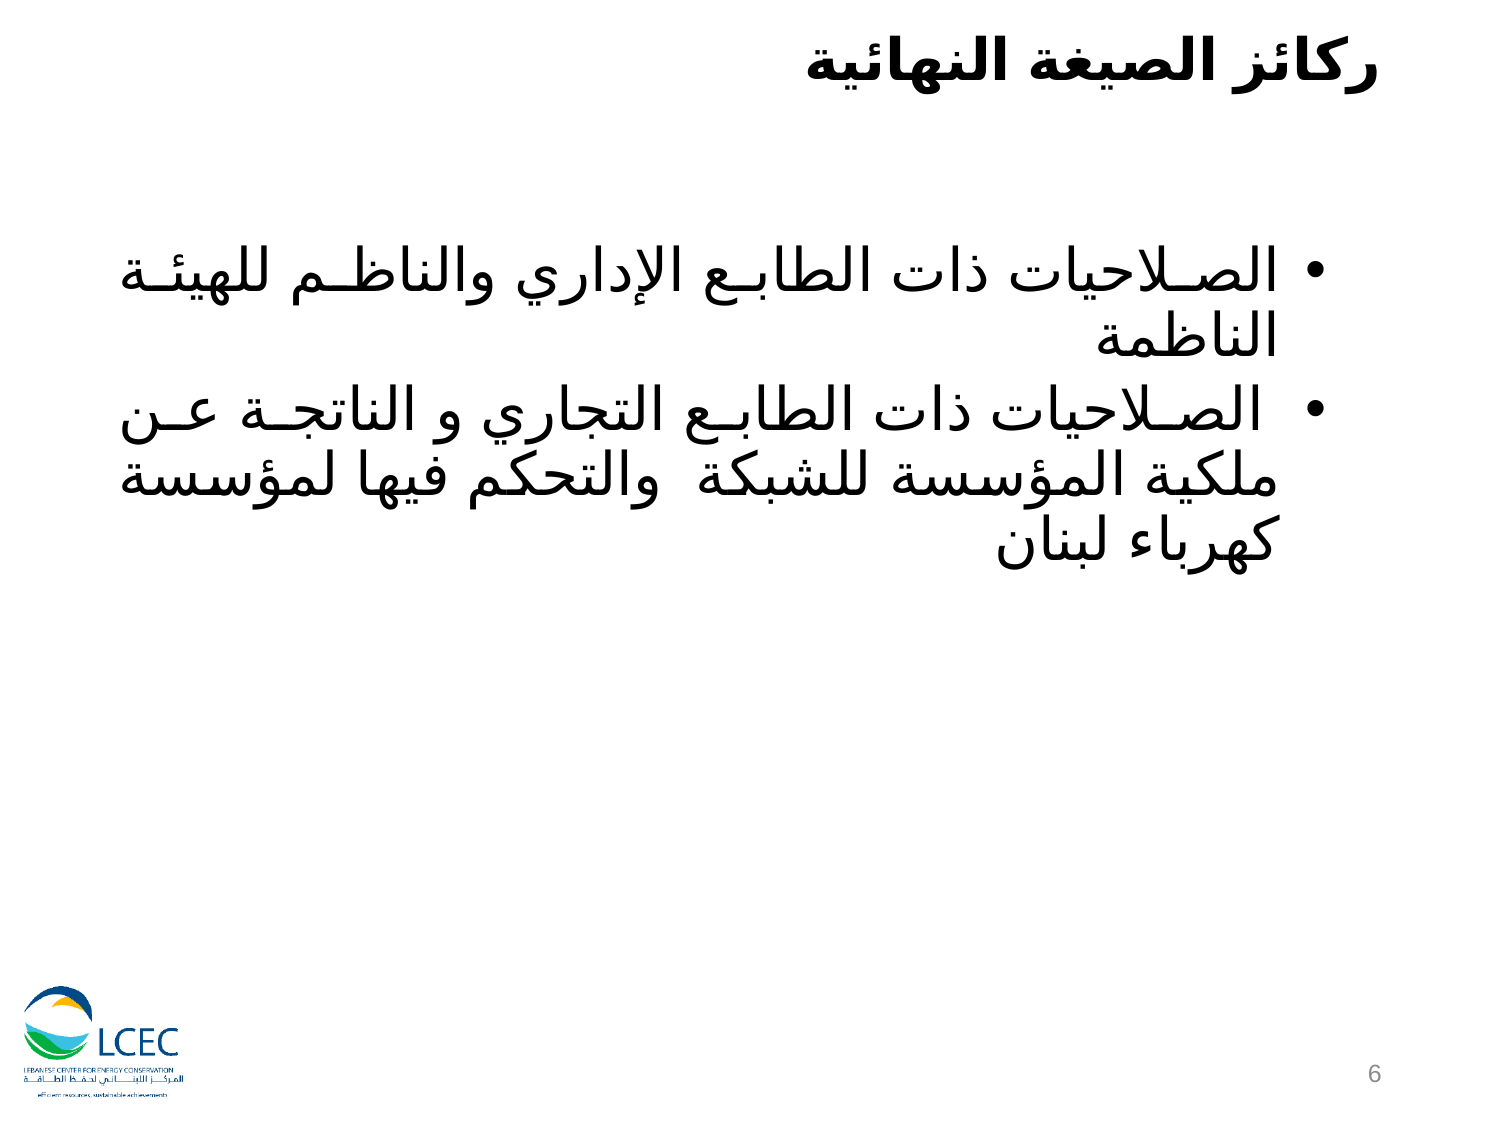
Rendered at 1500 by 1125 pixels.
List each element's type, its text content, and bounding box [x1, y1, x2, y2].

slide_number 6 [1059, 1042, 1397, 1103]
list الصلاحيات ذات الطابع الإداري والناظم للهيئة الناظمة الصلاحيات ذات الطابع التجاري و الناتجة عن ملكية المؤسسة للشبكة والتحكم فيها لمؤسسة كهرباء لبنان [103, 232, 1397, 583]
picture [22, 986, 184, 1099]
title ركائز الصيغة النهائية [103, 0, 1397, 123]
